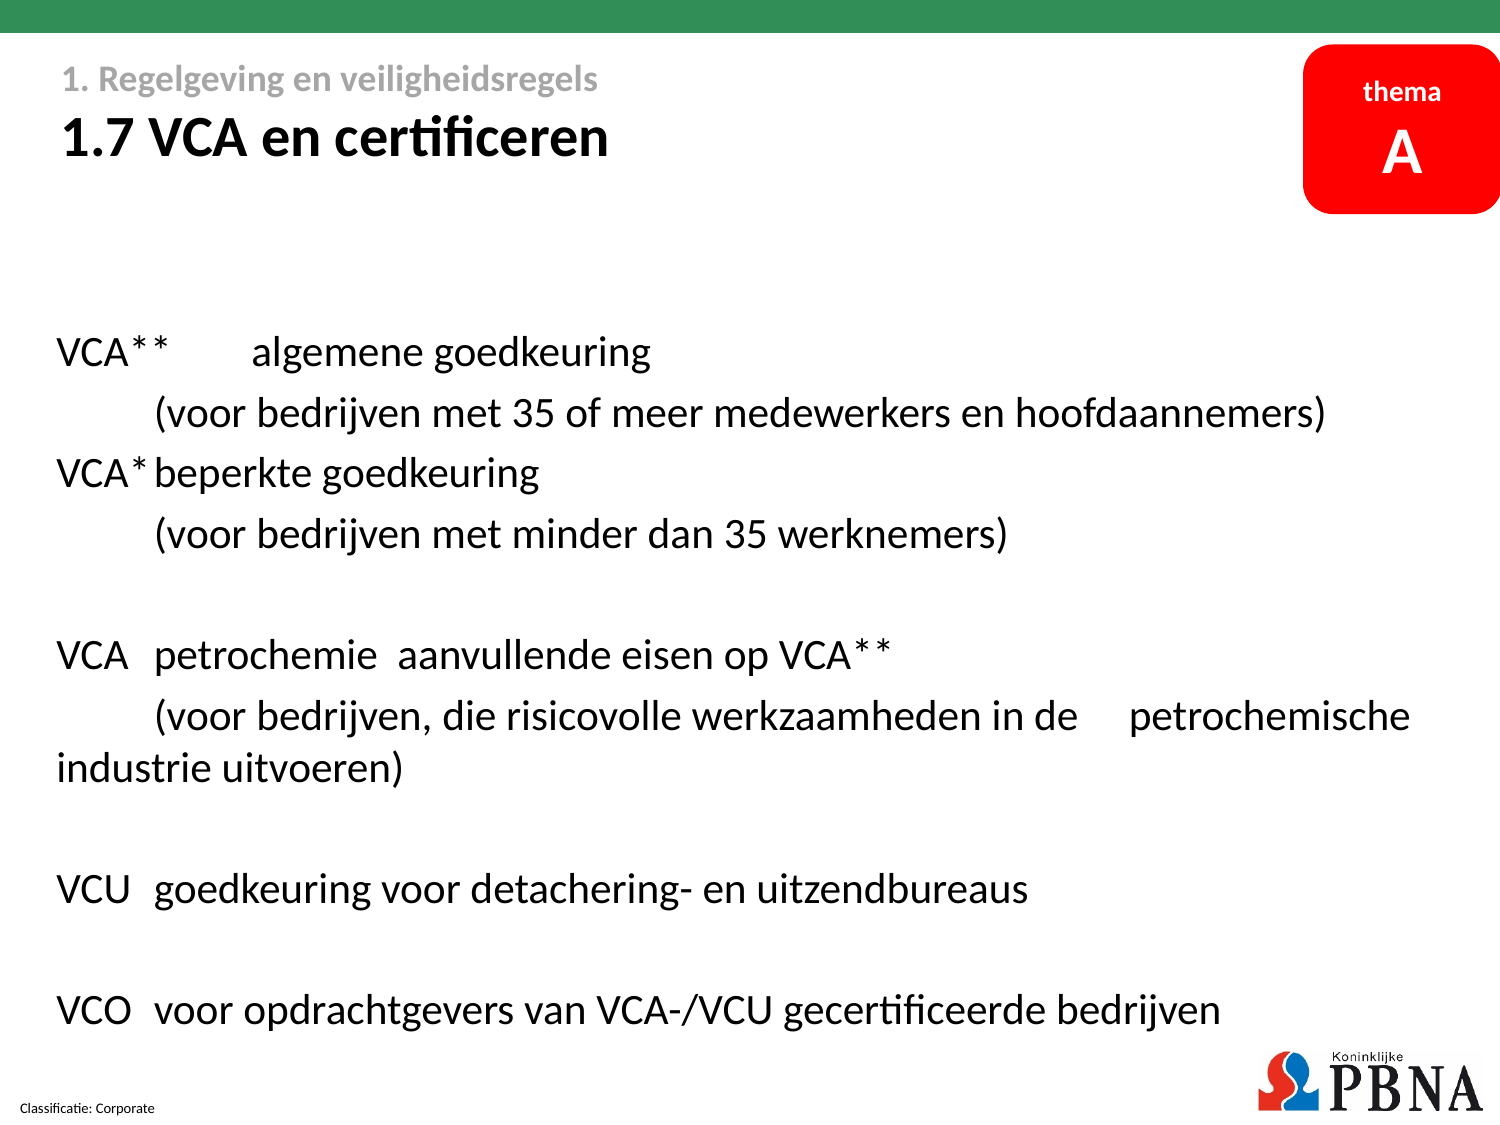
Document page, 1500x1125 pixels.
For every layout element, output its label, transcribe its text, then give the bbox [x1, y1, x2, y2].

text_box thema A [1303, 44, 1500, 215]
title 1. Regelgeving en veiligheidsregels 1.7 VCA en certificeren [45, 45, 1396, 234]
text_box [0, 0, 1500, 33]
picture [1257, 1051, 1483, 1112]
list VCA** algemene goedkeuring (voor bedrijven met 35 of meer medewerkers en hoofdaannemers) VCA* beperkte goedkeuring (voor bedrijven met minder dan 35 werknemers) VCA petrochemie aanvullende eisen op VCA** (voor bedrijven, die risicovolle werkzaamheden in de petrochemische industrie uitvoeren) VCU goedkeuring voor detachering- en uitzendbureaus VCO voor opdrachtgevers van VCA-/VCU gecertificeerde bedrijven [41, 255, 1500, 1046]
